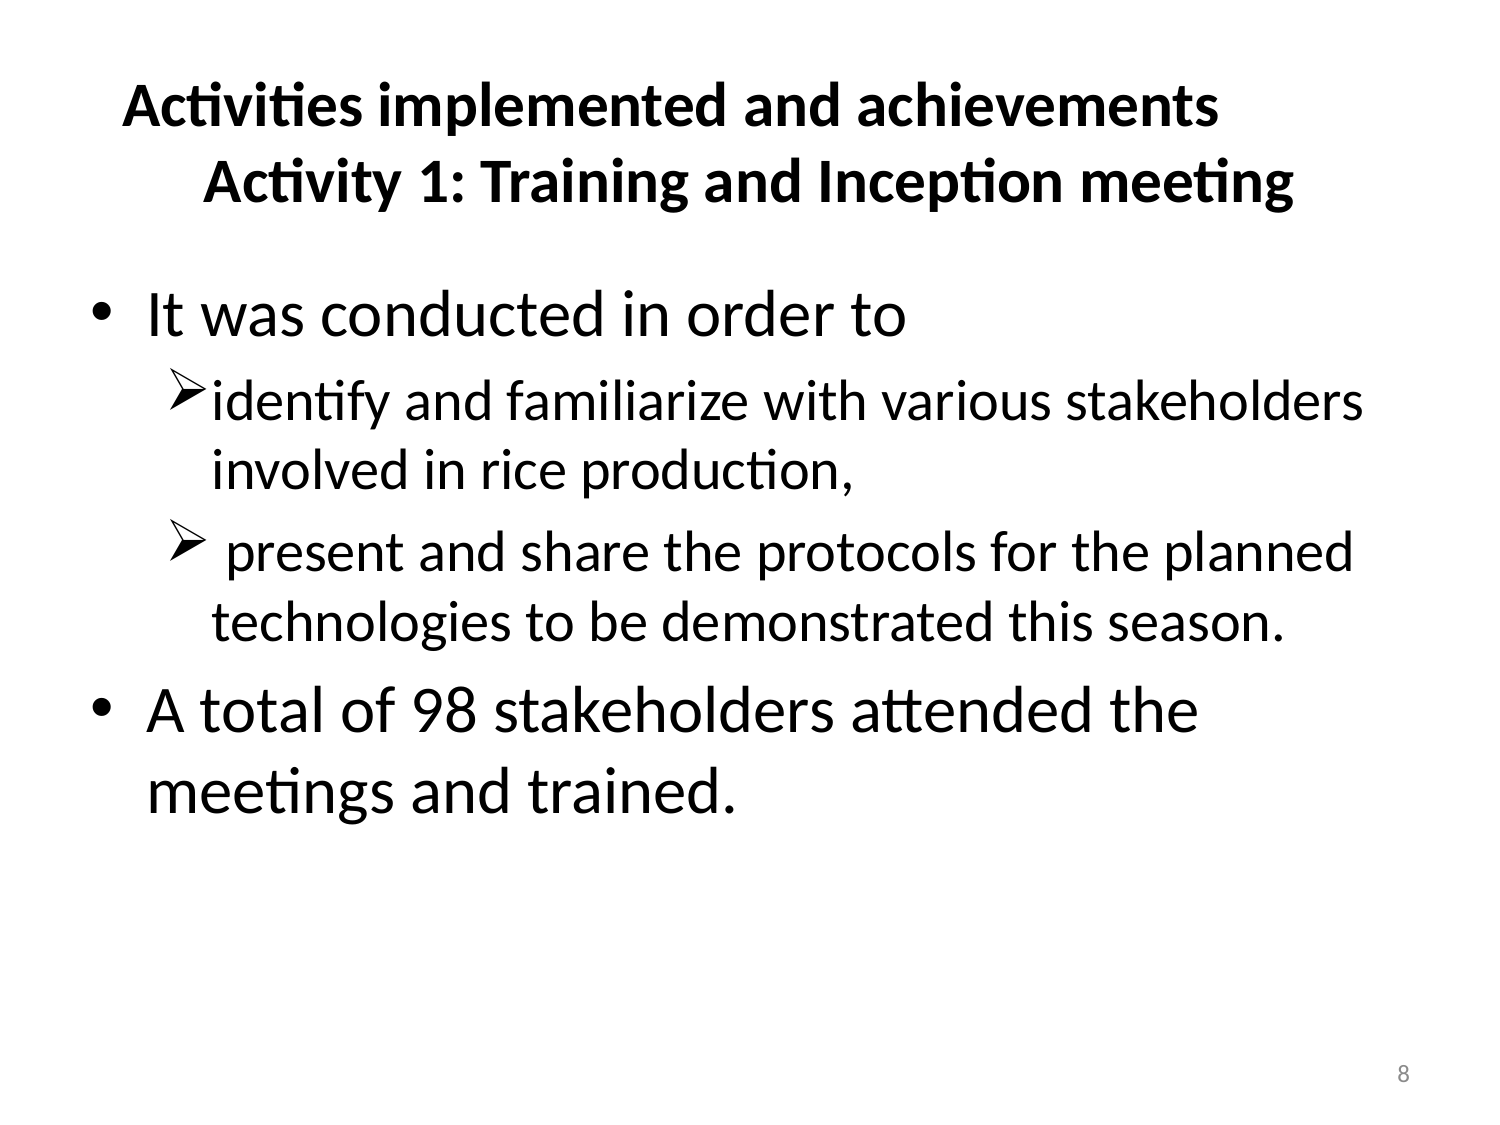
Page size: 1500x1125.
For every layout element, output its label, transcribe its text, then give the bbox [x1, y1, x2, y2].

list It was conducted in order to identify and familiarize with various stakeholders involved in rice production, present and share the protocols for the planned technologies to be demonstrated this season. A total of 98 stakeholders attended the meetings and trained. [75, 262, 1425, 1005]
slide_number 8 [1074, 1042, 1425, 1103]
title Activities implemented and achievements Activity 1: Training and Inception meeting [75, 45, 1425, 233]
